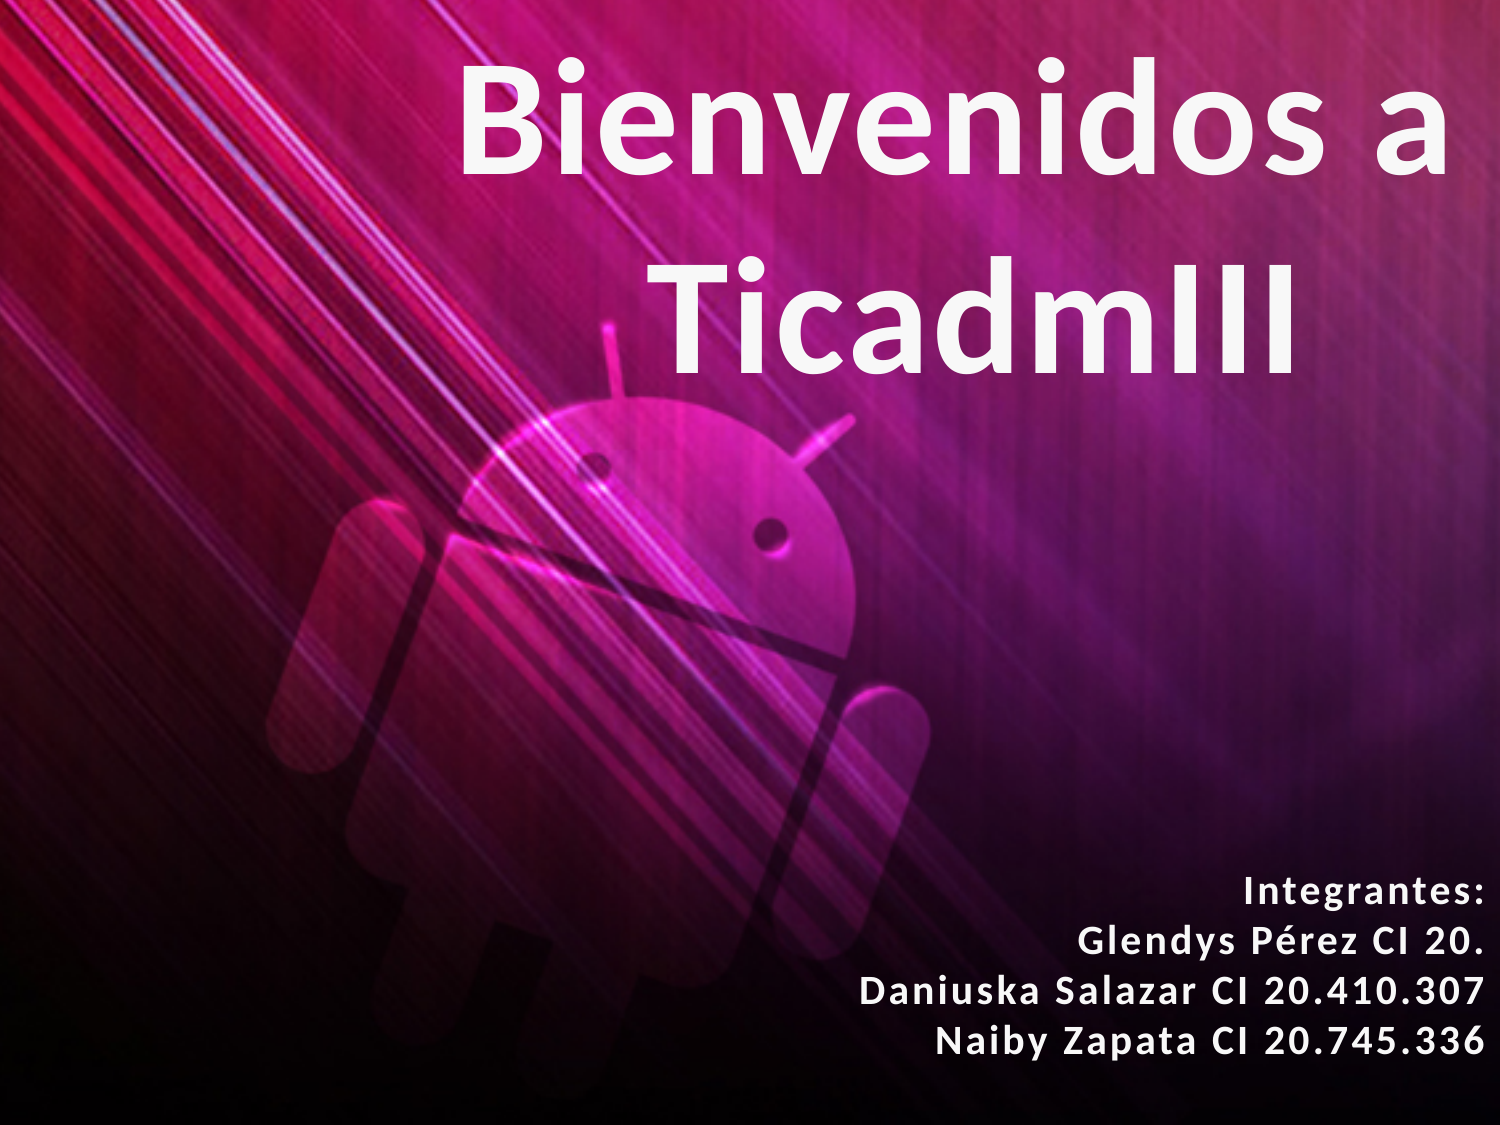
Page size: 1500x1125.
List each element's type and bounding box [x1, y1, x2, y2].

text_box [0, 0, 1500, 1125]
